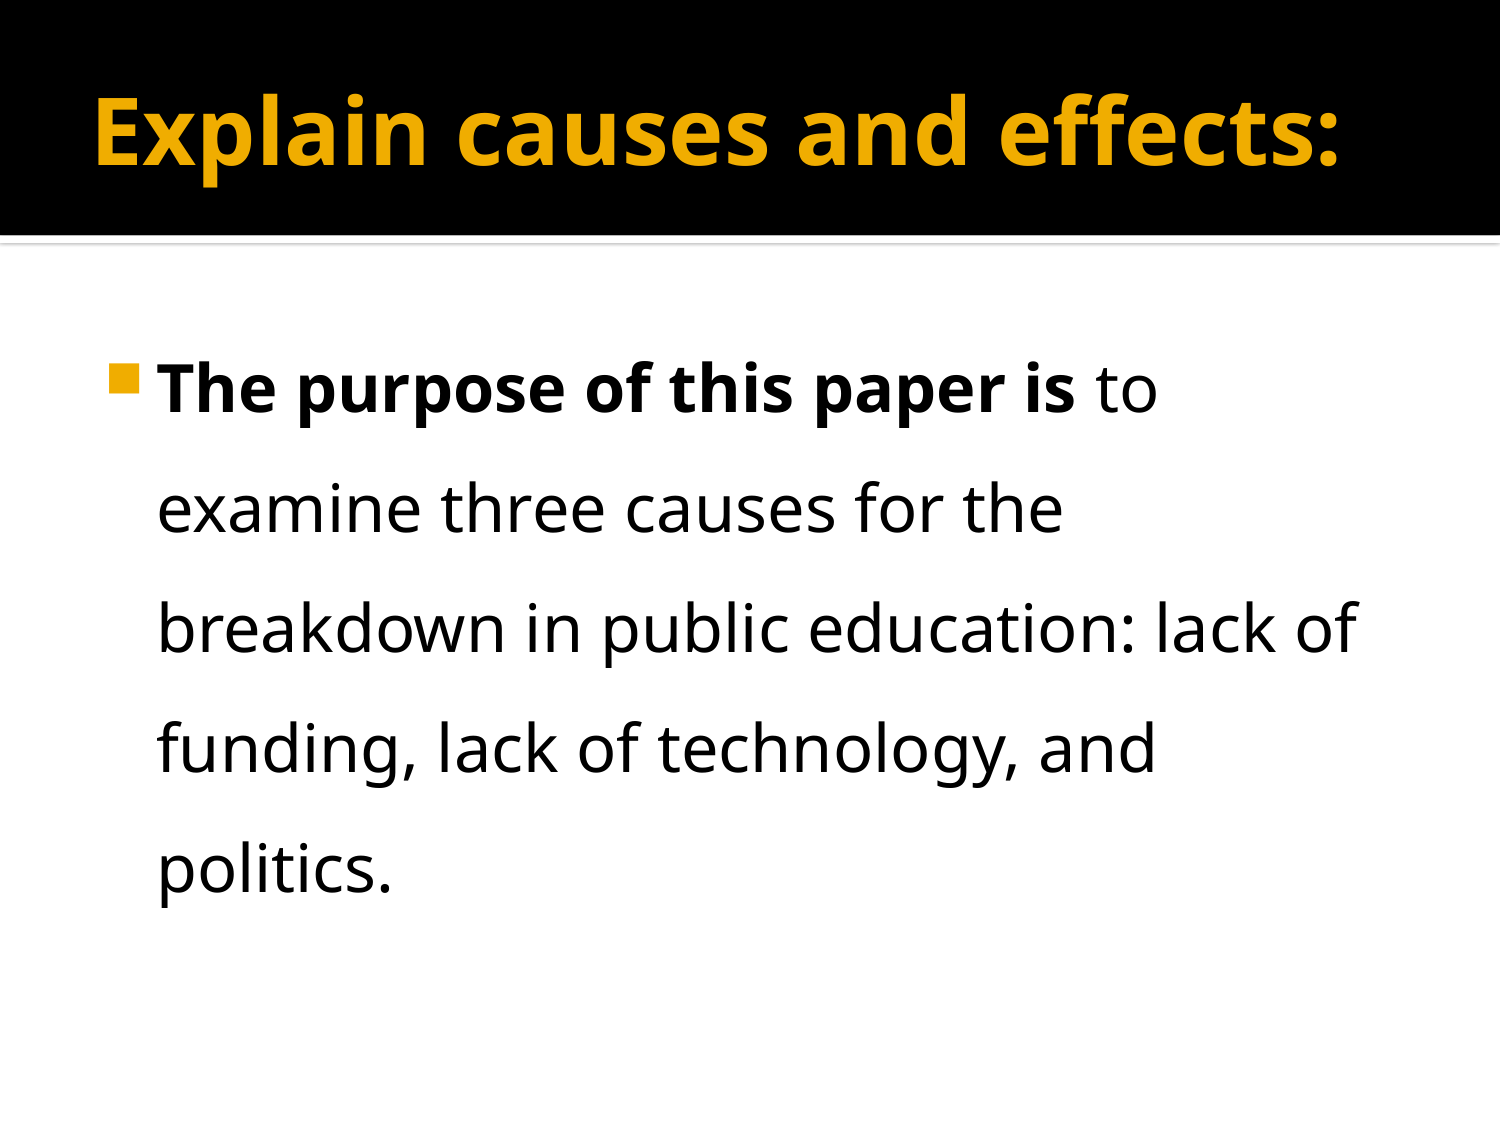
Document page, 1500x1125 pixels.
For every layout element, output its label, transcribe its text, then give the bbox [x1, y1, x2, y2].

title Explain causes and effects: [75, 25, 1425, 231]
list The purpose of this paper is to examine three causes for the breakdown in public education: lack of funding, lack of technology, and politics. [75, 291, 1425, 1050]
